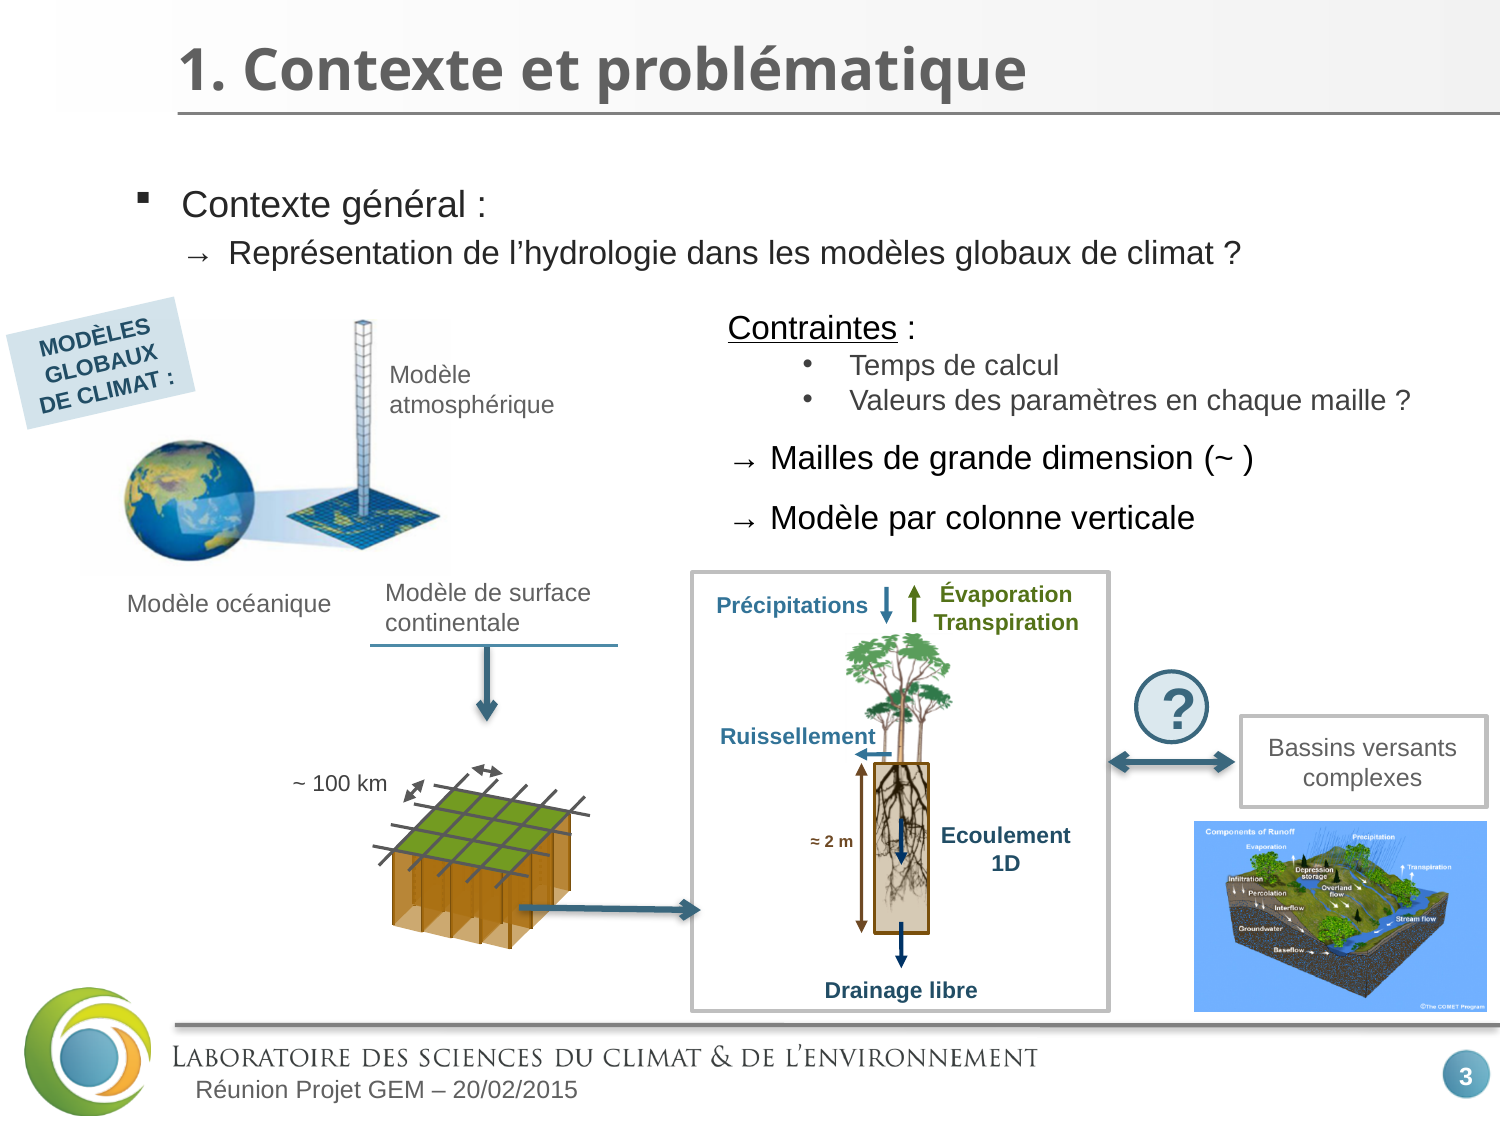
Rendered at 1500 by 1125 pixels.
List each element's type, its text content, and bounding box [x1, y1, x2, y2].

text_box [277, 760, 591, 950]
picture [80, 319, 451, 577]
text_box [1225, 715, 1500, 831]
picture [1438, 1046, 1500, 1109]
picture [24, 987, 151, 1116]
text_box Modèles Globaux de Climat : [5, 296, 179, 430]
text_box Modèle océanique [84, 583, 347, 625]
text_box ? [1134, 669, 1210, 745]
text_box Modèle de surface continentale [370, 569, 633, 644]
title 1. Contexte et problématique [162, 24, 1403, 85]
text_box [692, 572, 1109, 1012]
list Contexte général : Représentation de l’hydrologie dans les modèles globaux de climat ? [88, 172, 1411, 989]
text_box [518, 907, 702, 911]
picture [1194, 820, 1487, 1012]
text_box Modèle atmosphérique [456, 350, 637, 426]
text_box Réunion Projet GEM – 20/02/2015 [180, 1058, 656, 1119]
